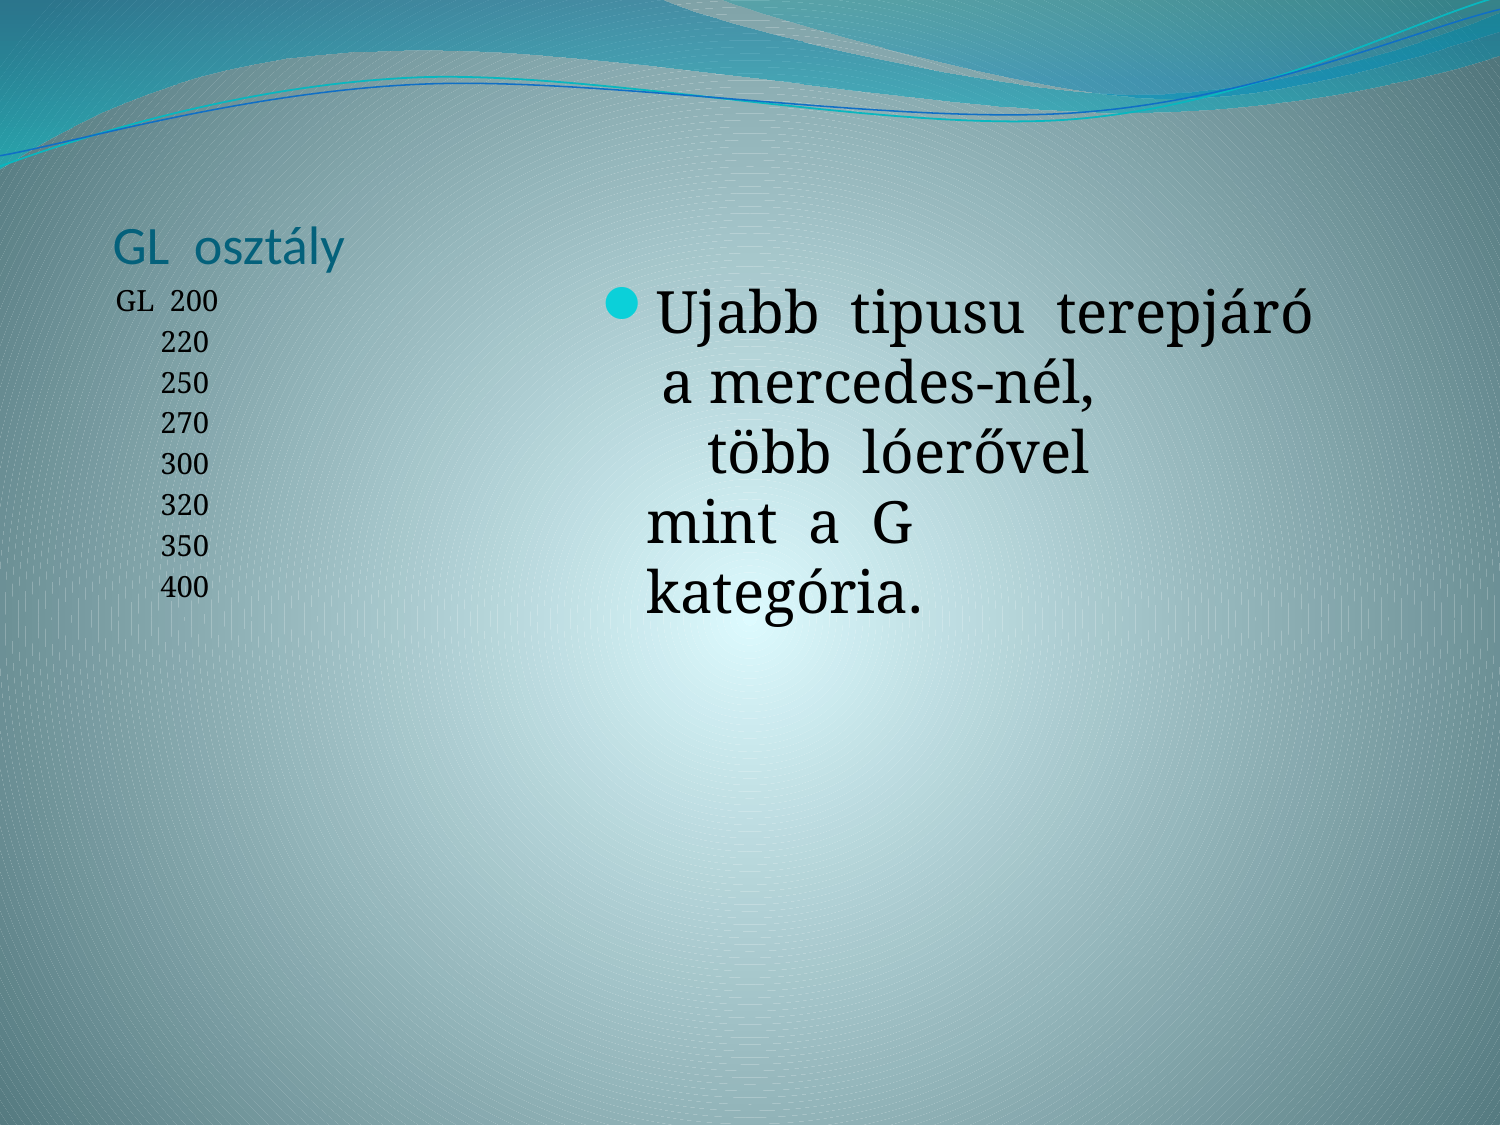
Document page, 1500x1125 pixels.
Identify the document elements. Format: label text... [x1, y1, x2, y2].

title GL osztály [112, 84, 563, 275]
list GL 200 220 250 270 300 320 350 400 [112, 275, 563, 1025]
list Ujabb tipusu terepjáró a mercedes-nél, több lóerővel mint a G kategória. [586, 275, 1425, 1025]
